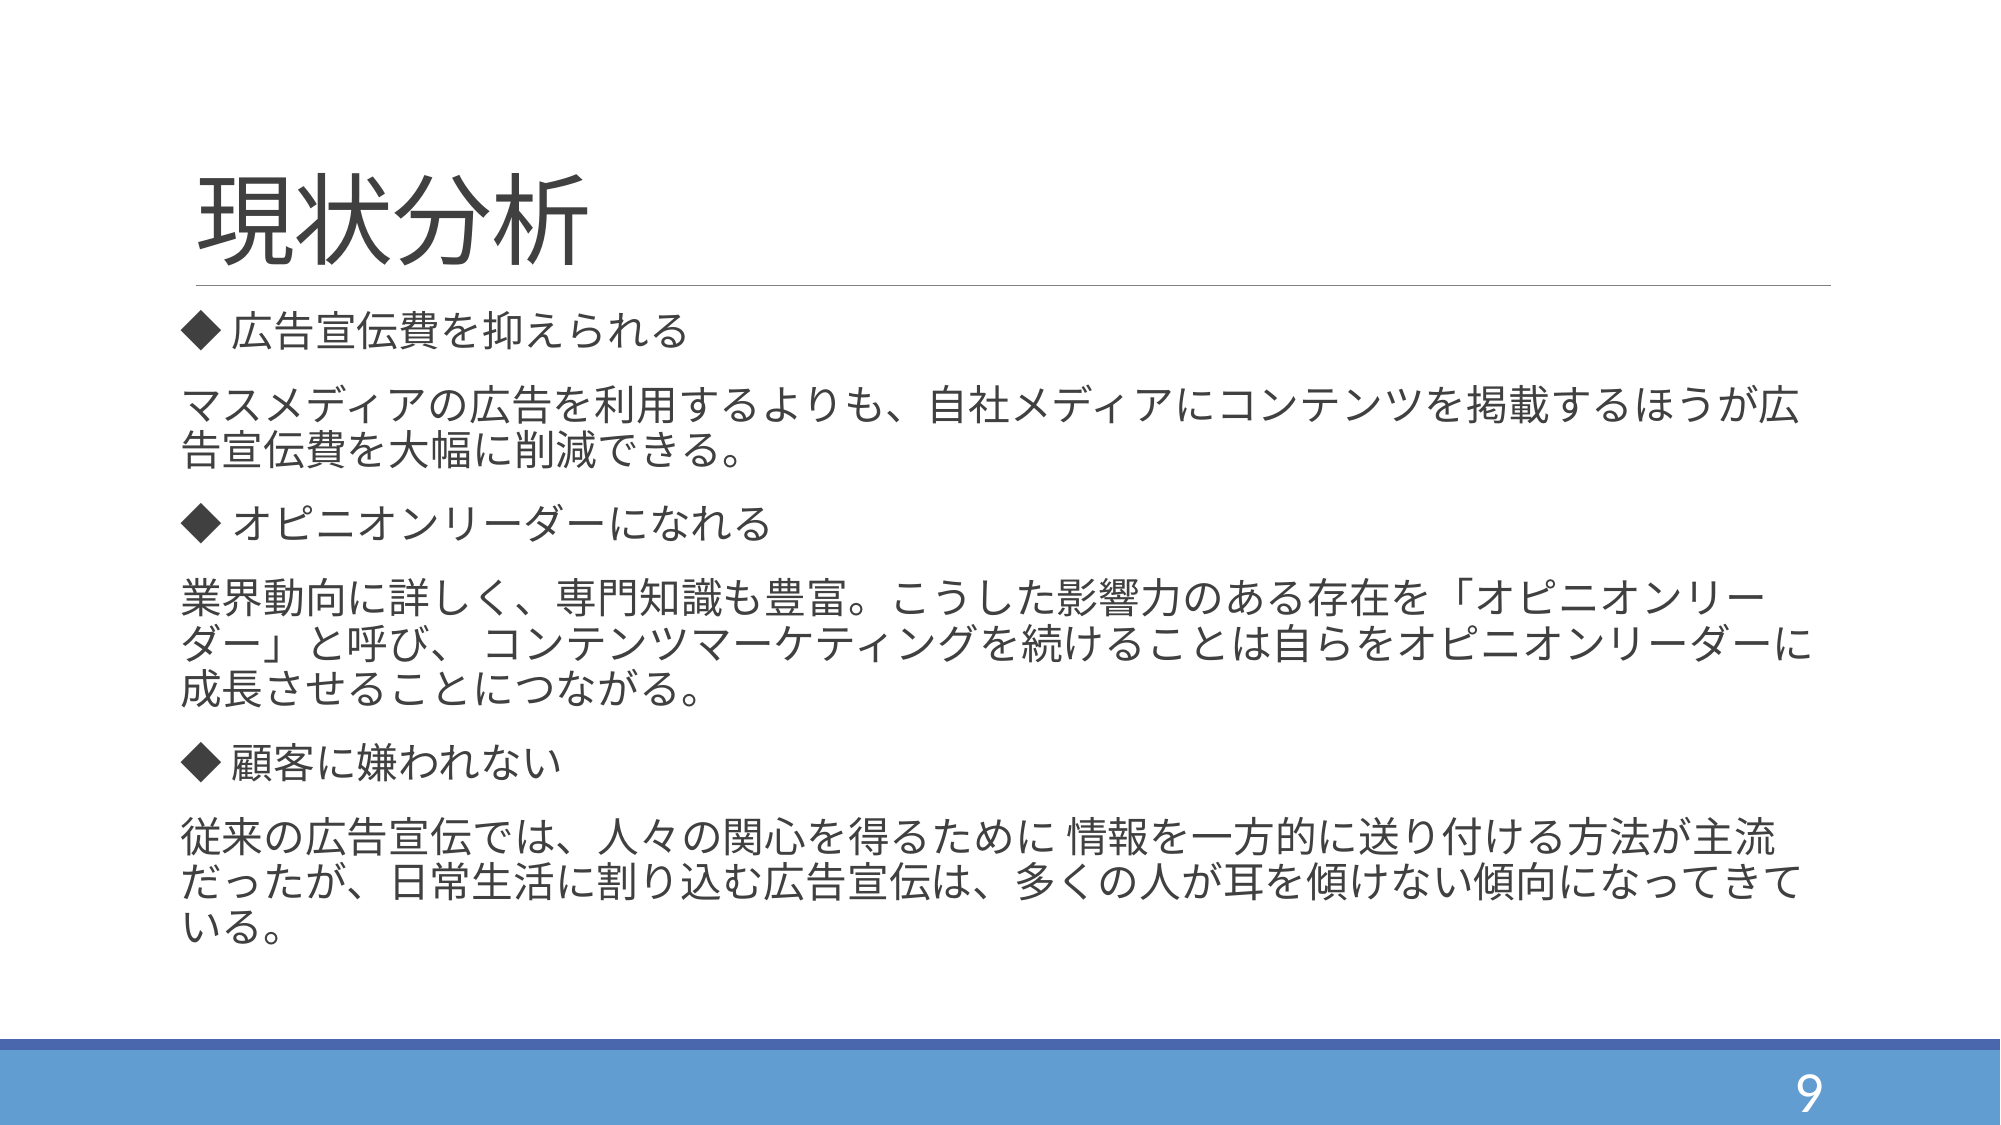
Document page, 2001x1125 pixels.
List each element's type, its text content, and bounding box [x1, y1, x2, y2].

slide_number 9 [1624, 1059, 1840, 1120]
list ◆広告宣伝費を抑えられる マスメディアの広告を利用するよりも、自社メディアにコンテンツを掲載するほうが広告宣伝費を大幅に削減できる。 ◆オピニオンリーダーになれる 業界動向に詳しく、専門知識も豊富。こうした影響力のある存在を「オピニオンリーダー」と呼び、 コンテンツマーケティングを続けることは自らをオピニオンリーダーに成長させることにつながる。 ◆顧客に嫌われない 従来の広告宣伝では、人々の関心を得るために 情報を一方的に送り付ける方法が主流だったが、日常生活に割り込む広告宣伝は、多くの人が耳を傾けない傾向になってきている。 [180, 302, 1830, 963]
title 現状分析 [180, 47, 1830, 285]
